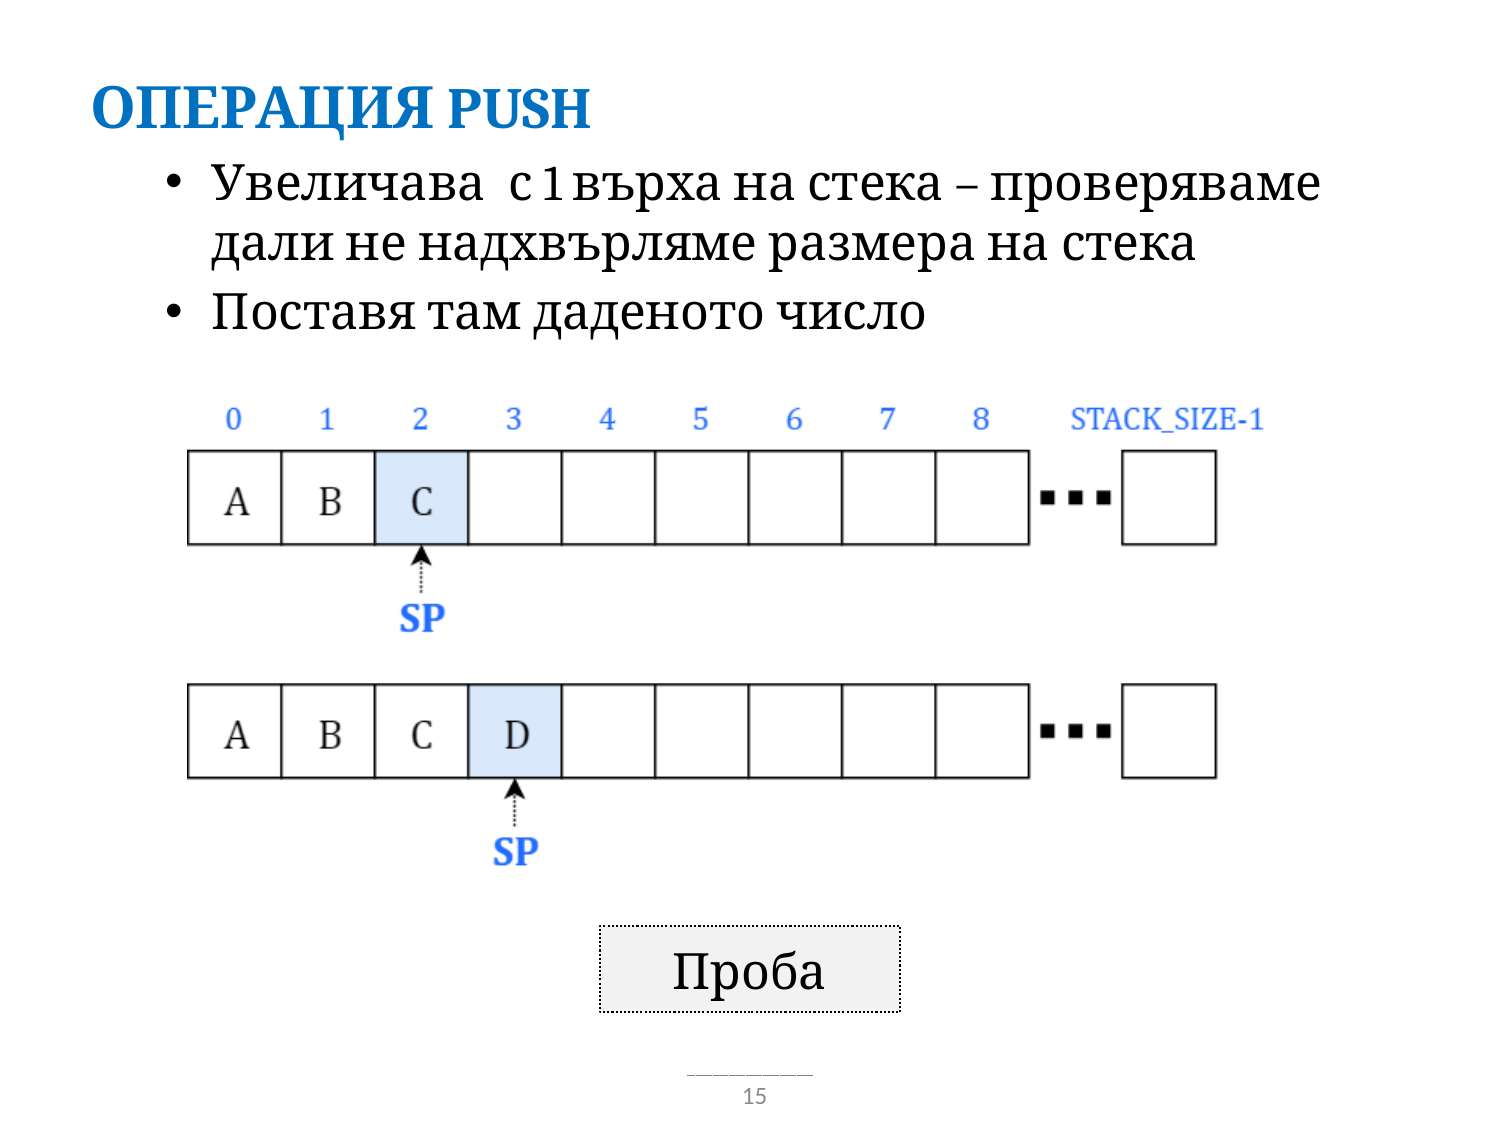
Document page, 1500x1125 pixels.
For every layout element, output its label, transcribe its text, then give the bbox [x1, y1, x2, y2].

slide_number 15 [579, 1065, 930, 1125]
text_box Проба [598, 924, 902, 1014]
picture [187, 379, 1313, 876]
